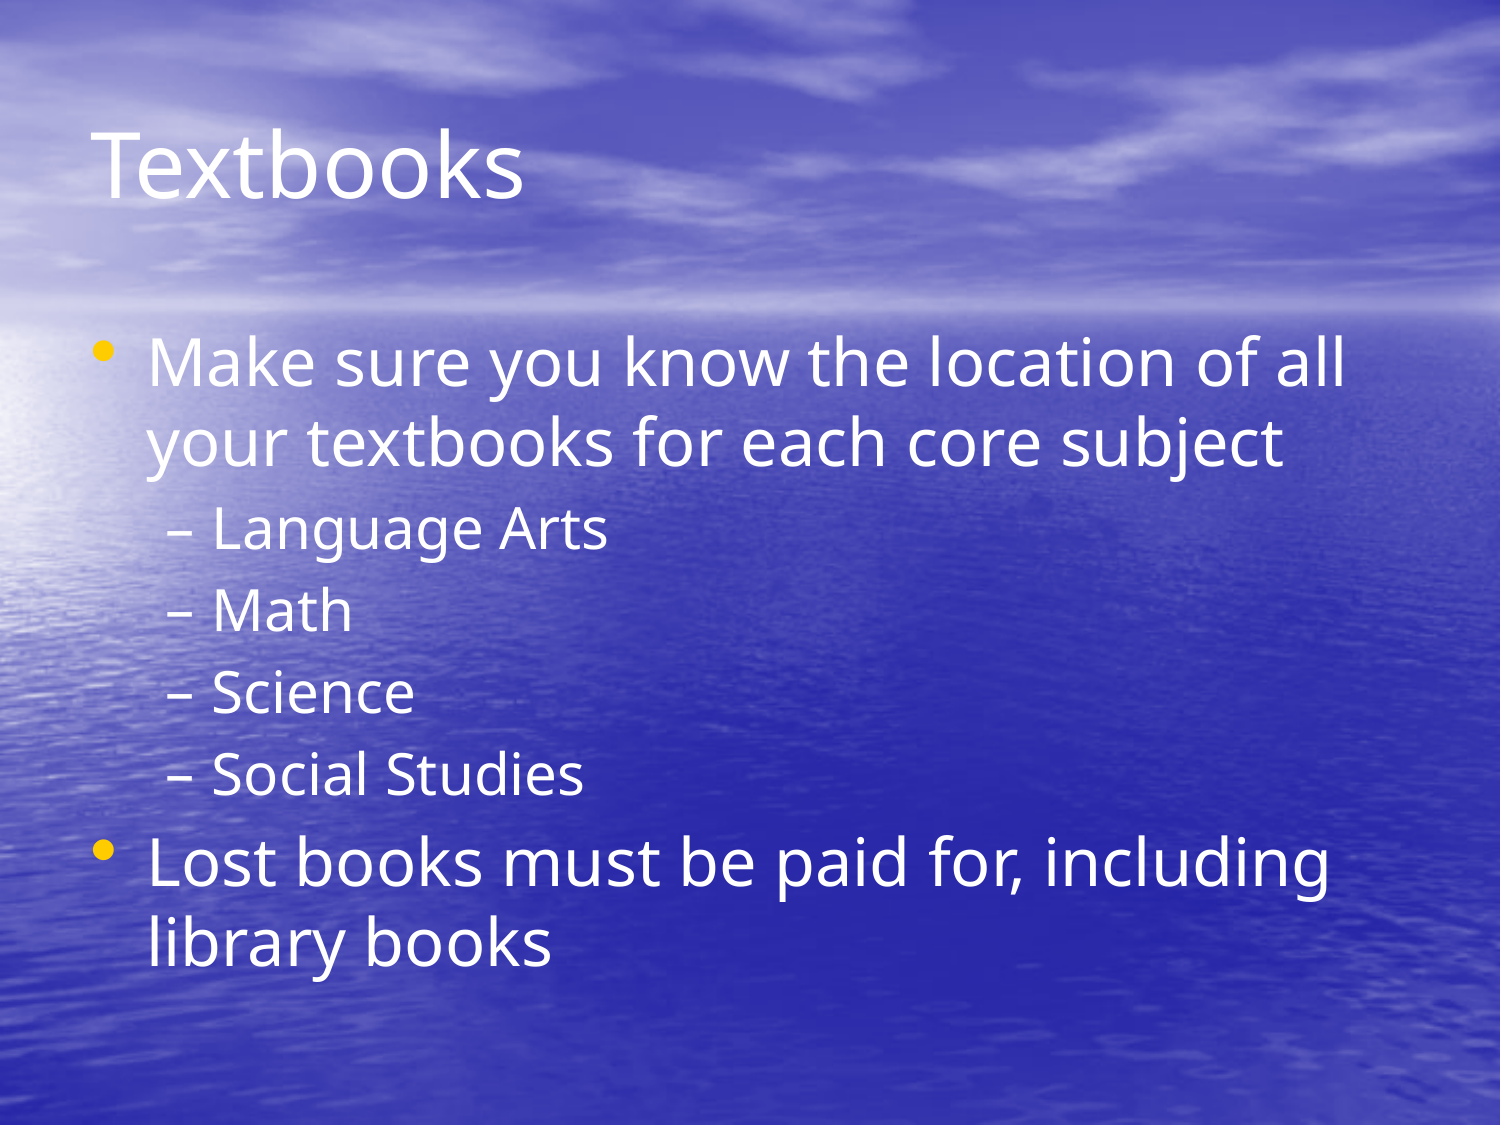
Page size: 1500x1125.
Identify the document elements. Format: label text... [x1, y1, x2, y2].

title Textbooks [74, 47, 1426, 276]
list Make sure you know the location of all your textbooks for each core subject Language Arts Math Science Social Studies Lost books must be paid for, including library books [74, 312, 1426, 988]
